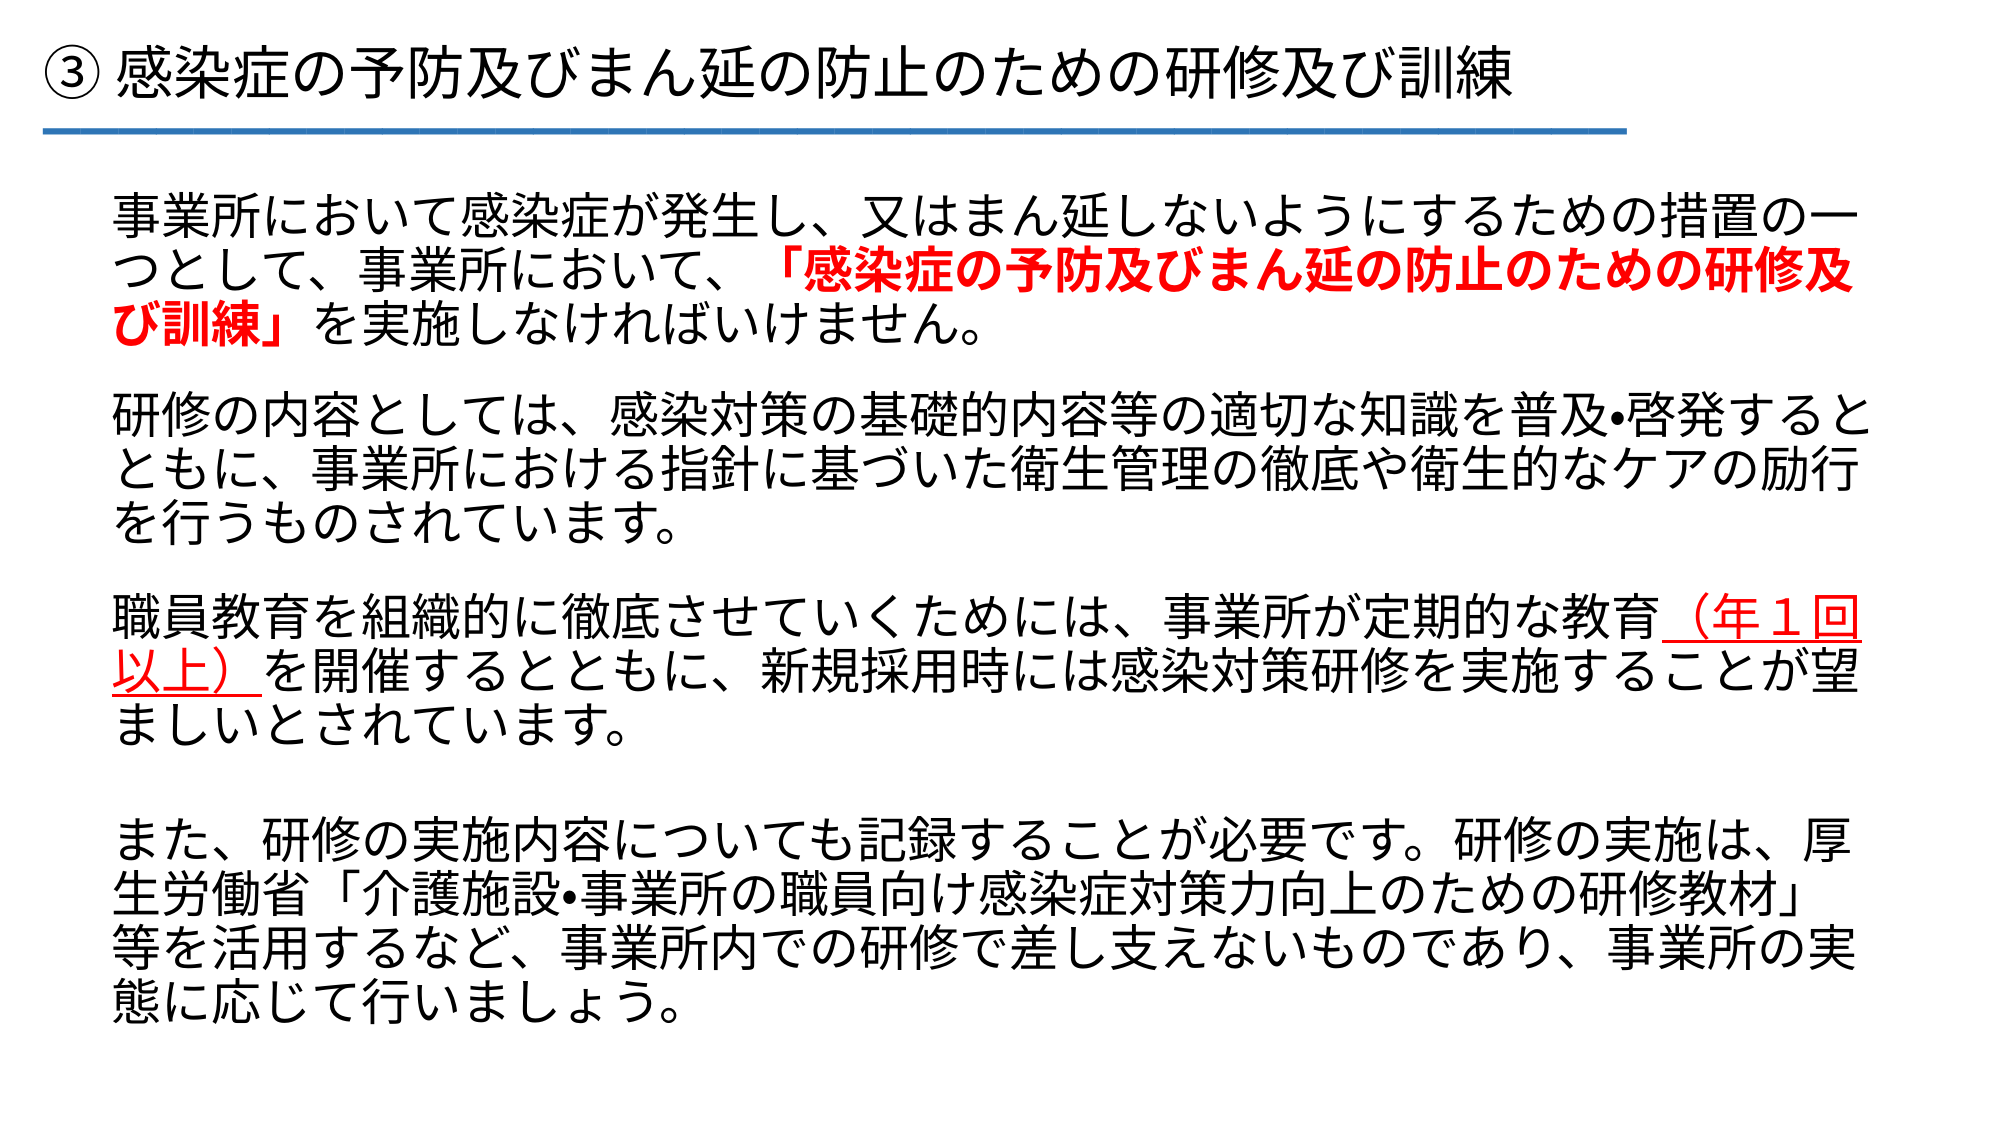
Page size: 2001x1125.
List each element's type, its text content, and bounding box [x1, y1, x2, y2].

text_box 研修の内容としては、感染対策の基礎的内容等の適切な知識を普及・啓発するとともに、事業所における指針に基づいた衛生管理の徹底や衛生的なケアの励行を行うものされています。 [97, 382, 1892, 566]
text_box ③感染症の予防及びまん延の防止のための研修及び訓練 [28, 36, 1923, 131]
text_box 職員教育を組織的に徹底させていくためには、事業所が定期的な教育（年１回以上）を開催するとともに、新規採用時には感染対策研修を実施することが望ましいとされています。 [97, 585, 1892, 789]
text_box また、研修の実施内容についても記録することが必要です。研修の実施は、厚生労働省「介護施設・事業所の職員向け感染症対策力向上のための研修教材」等を活用するなど、事業所内での研修で差し支えないものであり、事業所の実態に応じて行いましょう。 [97, 808, 1892, 1065]
text_box __________________________________________ [28, 17, 1960, 164]
text_box 事業所において感染症が発生し、又はまん延しないようにするための措置の一つとして、事業所において、「感染症の予防及びまん延の防止のための研修及び訓練」を実施しなければいけません。 [97, 183, 1892, 364]
